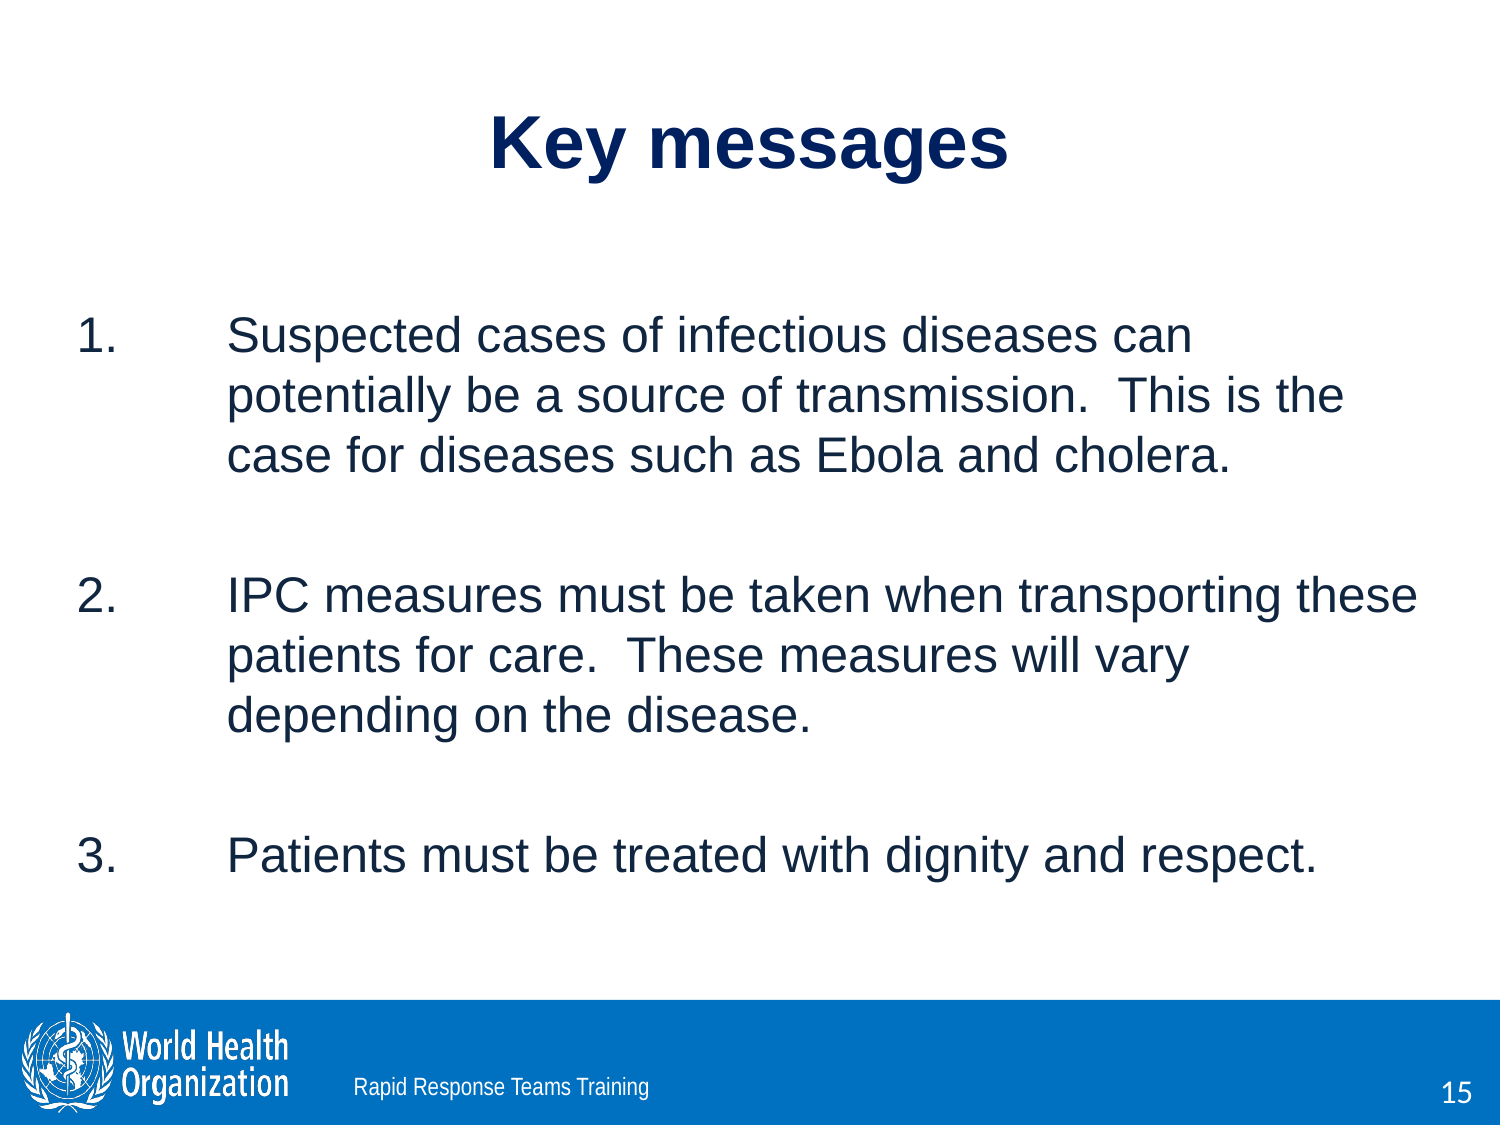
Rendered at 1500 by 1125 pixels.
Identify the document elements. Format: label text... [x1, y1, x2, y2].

title Key messages [75, 45, 1425, 233]
picture [21, 1012, 288, 1113]
list Suspected cases of infectious diseases can potentially be a source of transmission. This is the case for diseases such as Ebola and cholera. IPC measures must be taken when transporting these patients for care. These measures will vary depending on the disease. Patients must be treated with dignity and respect. [76, 302, 1427, 887]
